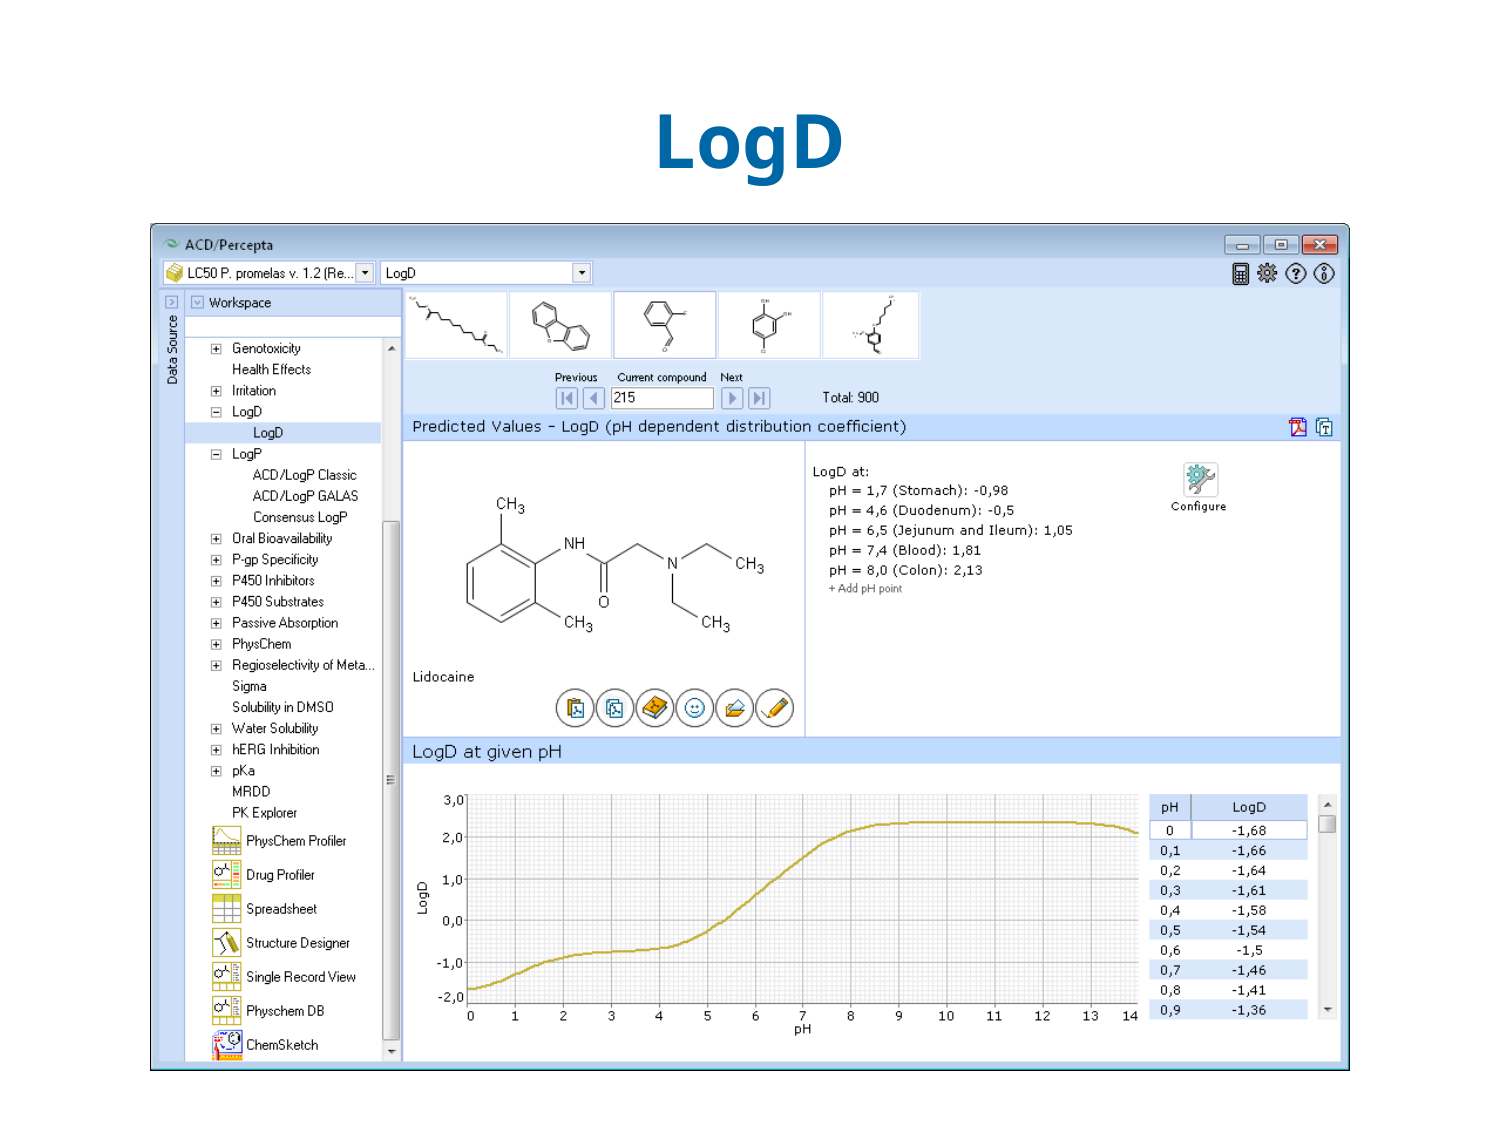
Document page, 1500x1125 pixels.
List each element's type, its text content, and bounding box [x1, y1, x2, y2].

title LogD [74, 44, 1426, 233]
picture [150, 222, 1350, 1071]
